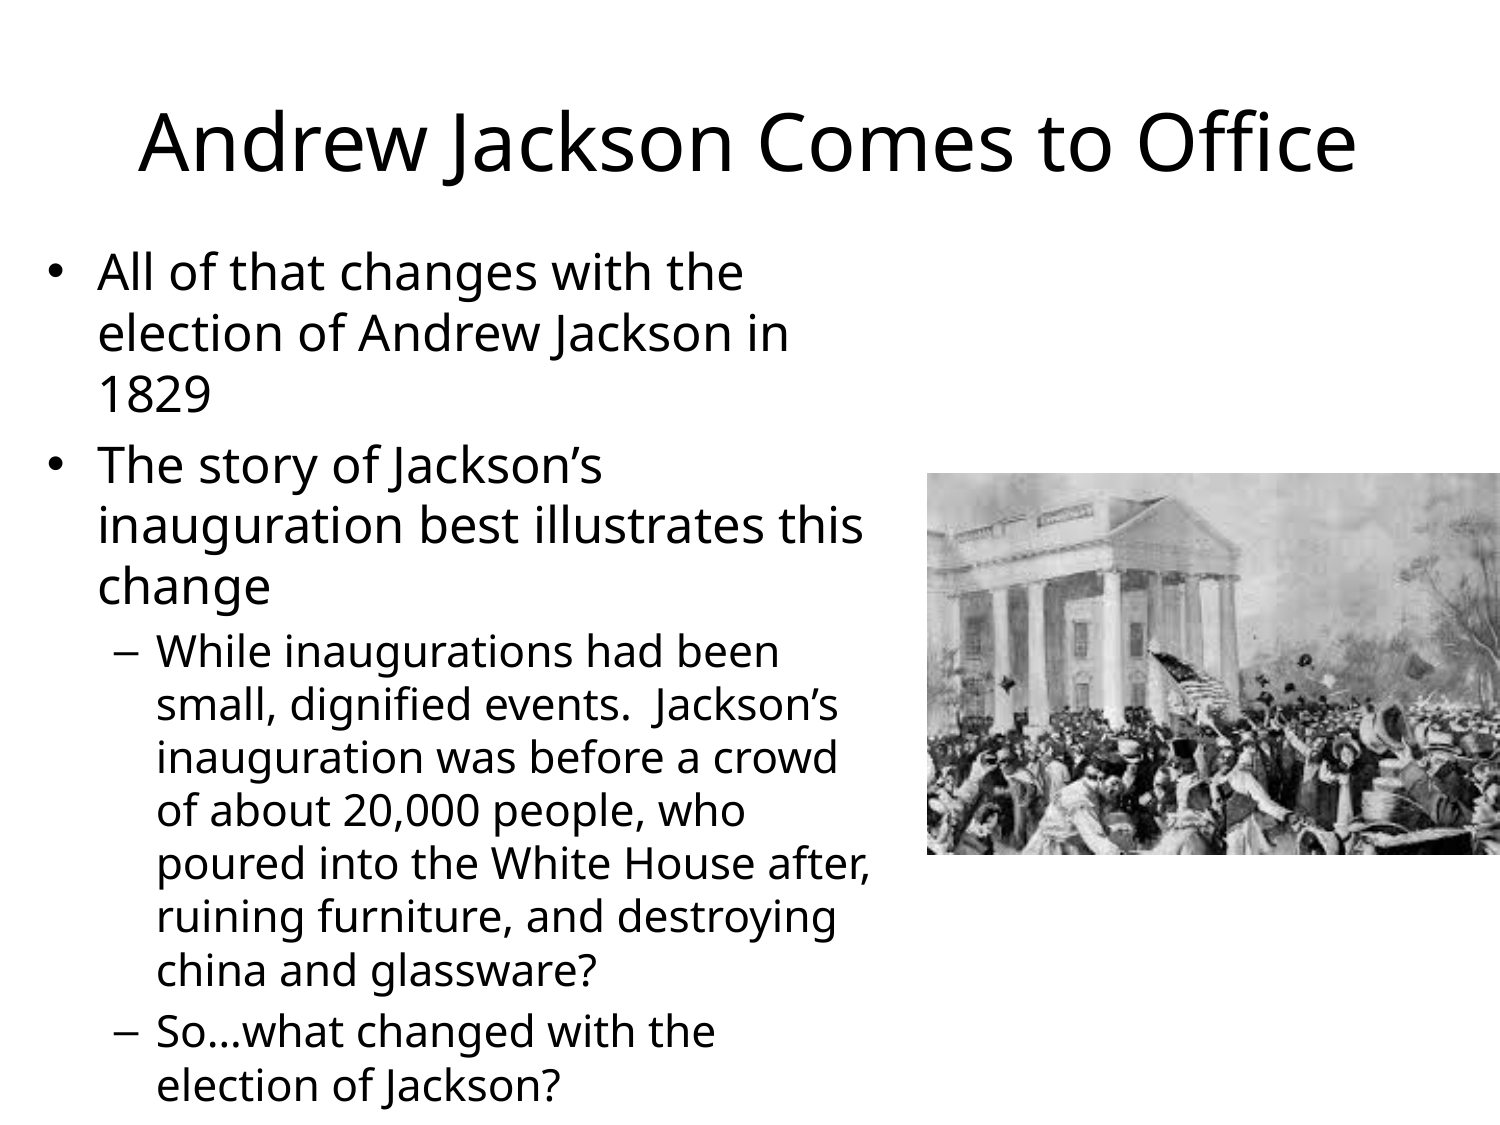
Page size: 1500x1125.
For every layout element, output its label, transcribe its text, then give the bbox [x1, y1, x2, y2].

title Andrew Jackson Comes to Office [75, 45, 1425, 233]
list All of that changes with the election of Andrew Jackson in 1829 The story of Jackson’s inauguration best illustrates this change While inaugurations had been small, dignified events. Jackson’s inauguration was before a crowd of about 20,000 people, who poured into the White House after, ruining furniture, and destroying china and glassware? So…what changed with the election of Jackson? [31, 232, 893, 1125]
picture [926, 473, 1500, 855]
